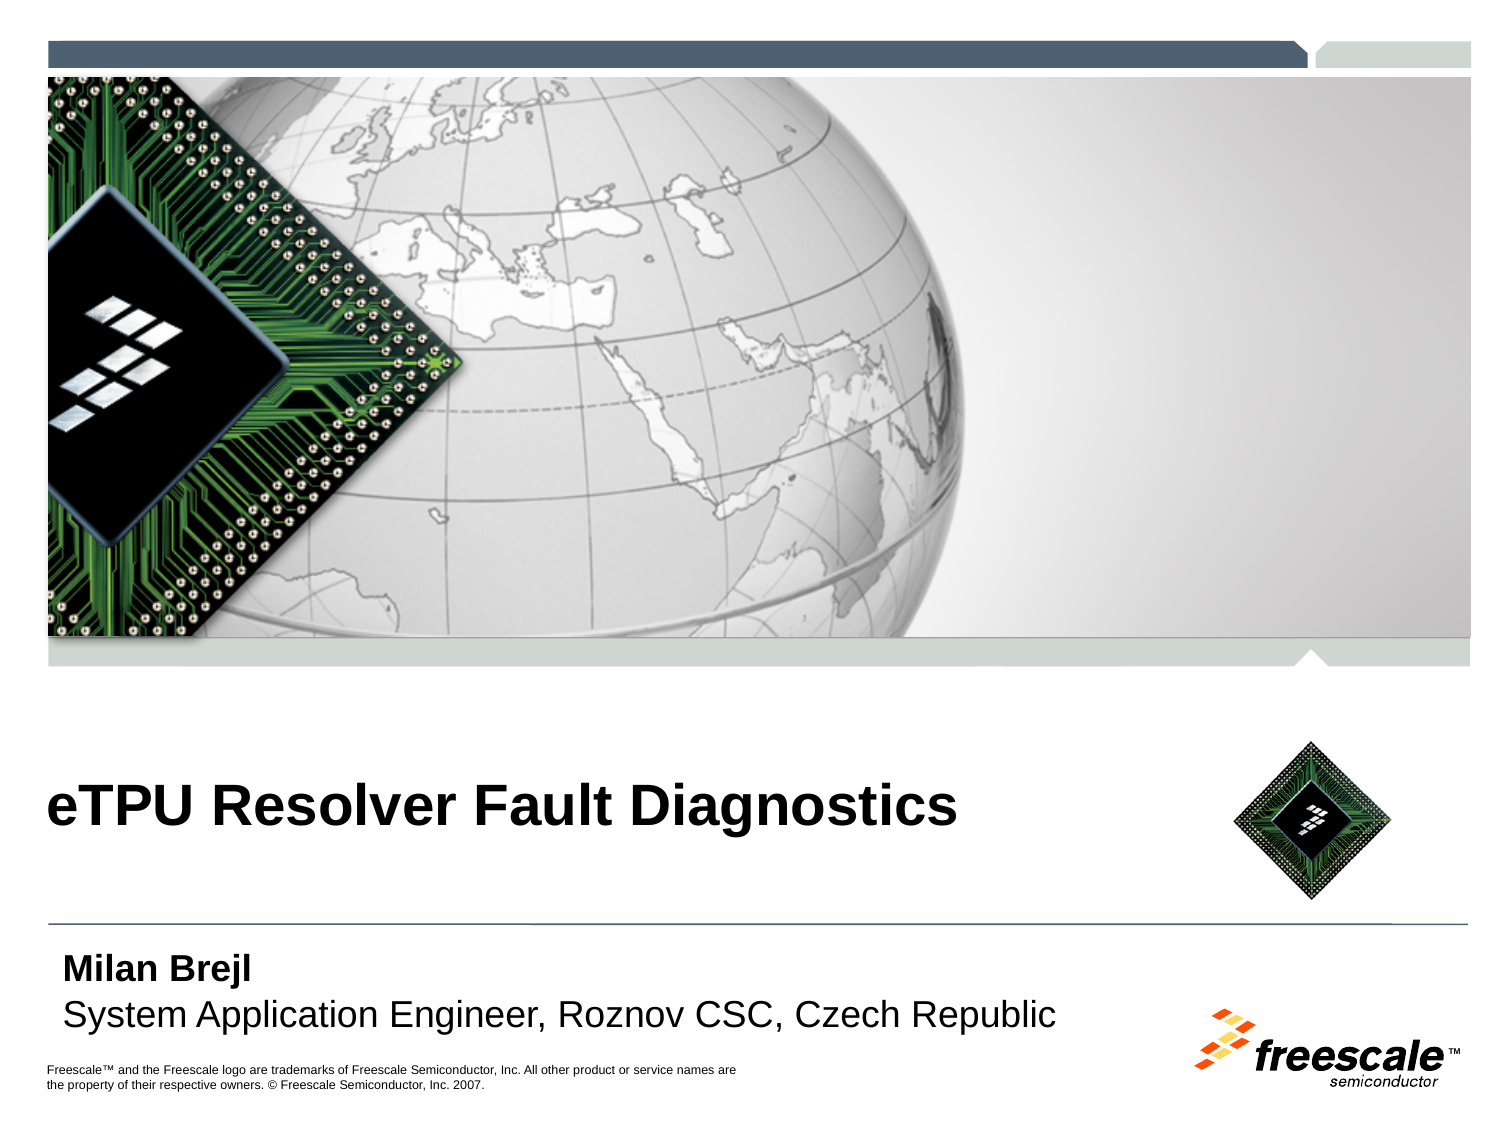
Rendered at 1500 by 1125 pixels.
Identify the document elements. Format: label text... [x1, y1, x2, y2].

picture [1233, 741, 1392, 900]
title eTPU Resolver Fault Diagnostics [29, 757, 1218, 854]
text_box Milan Brejl System Application Engineer, Roznov CSC, Czech Republic [47, 936, 1072, 1089]
picture [48, 77, 1471, 637]
